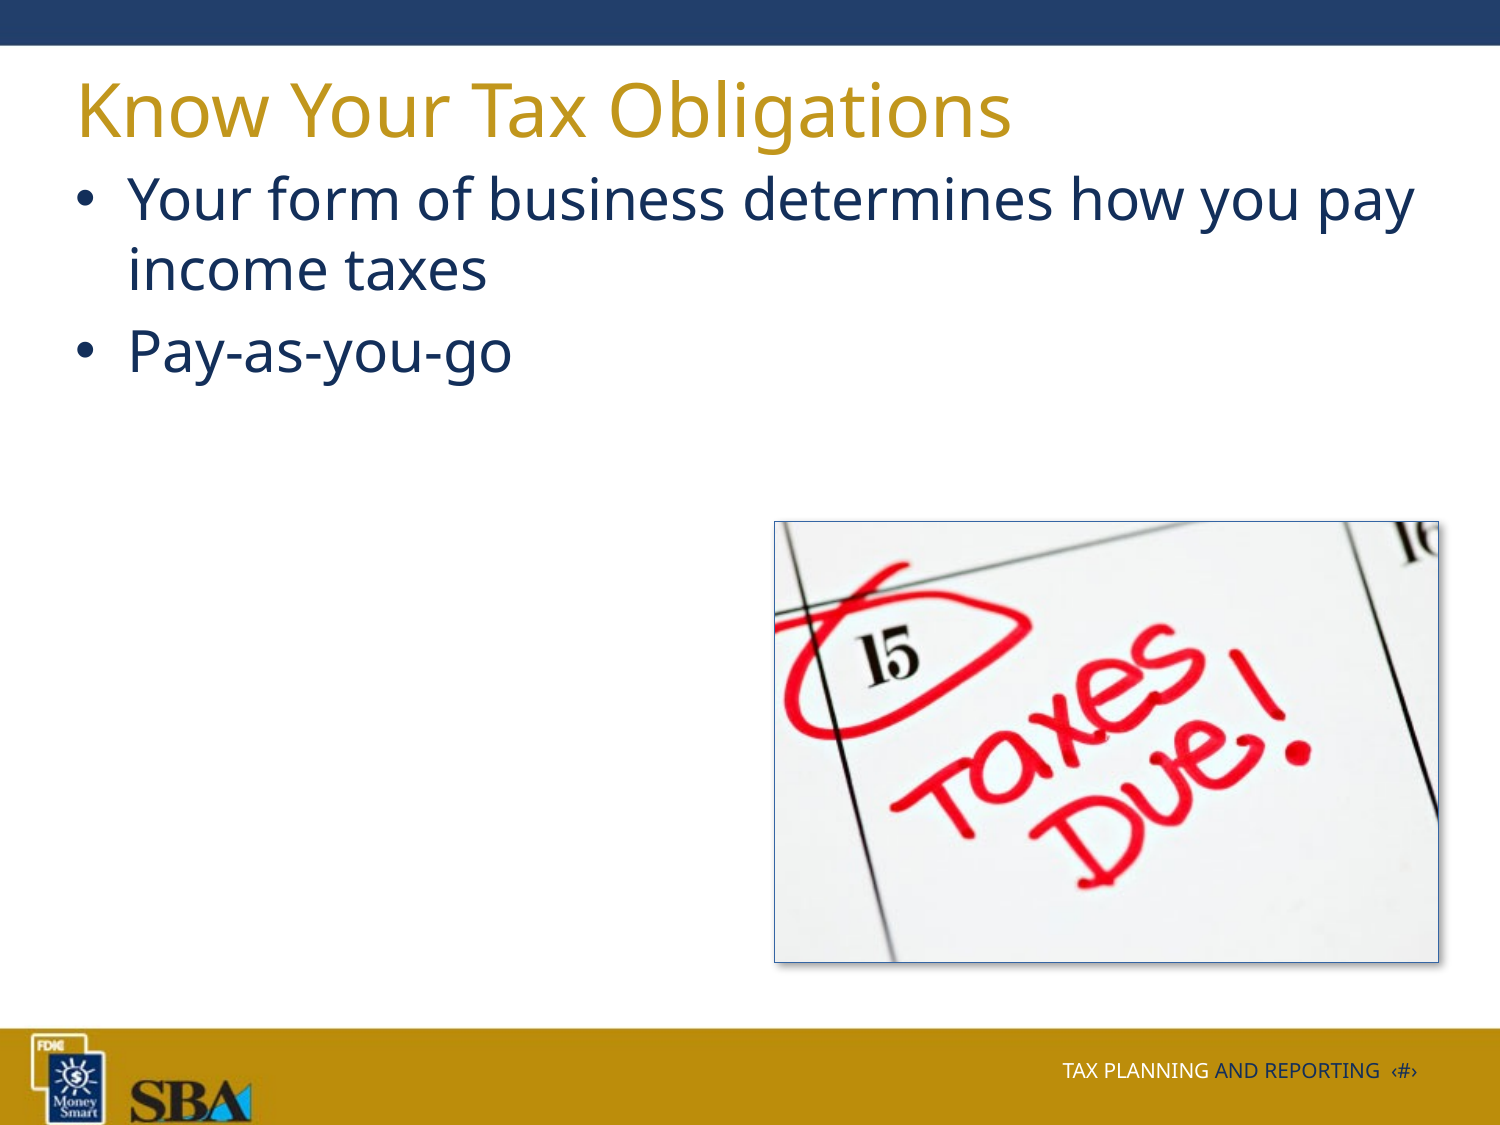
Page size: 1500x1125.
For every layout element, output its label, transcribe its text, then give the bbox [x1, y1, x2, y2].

picture [0, 0, 1500, 1125]
list Your form of business determines how you pay income taxes Pay-as-you-go [74, 161, 1426, 863]
title Know Your Tax Obligations [74, 61, 1426, 161]
